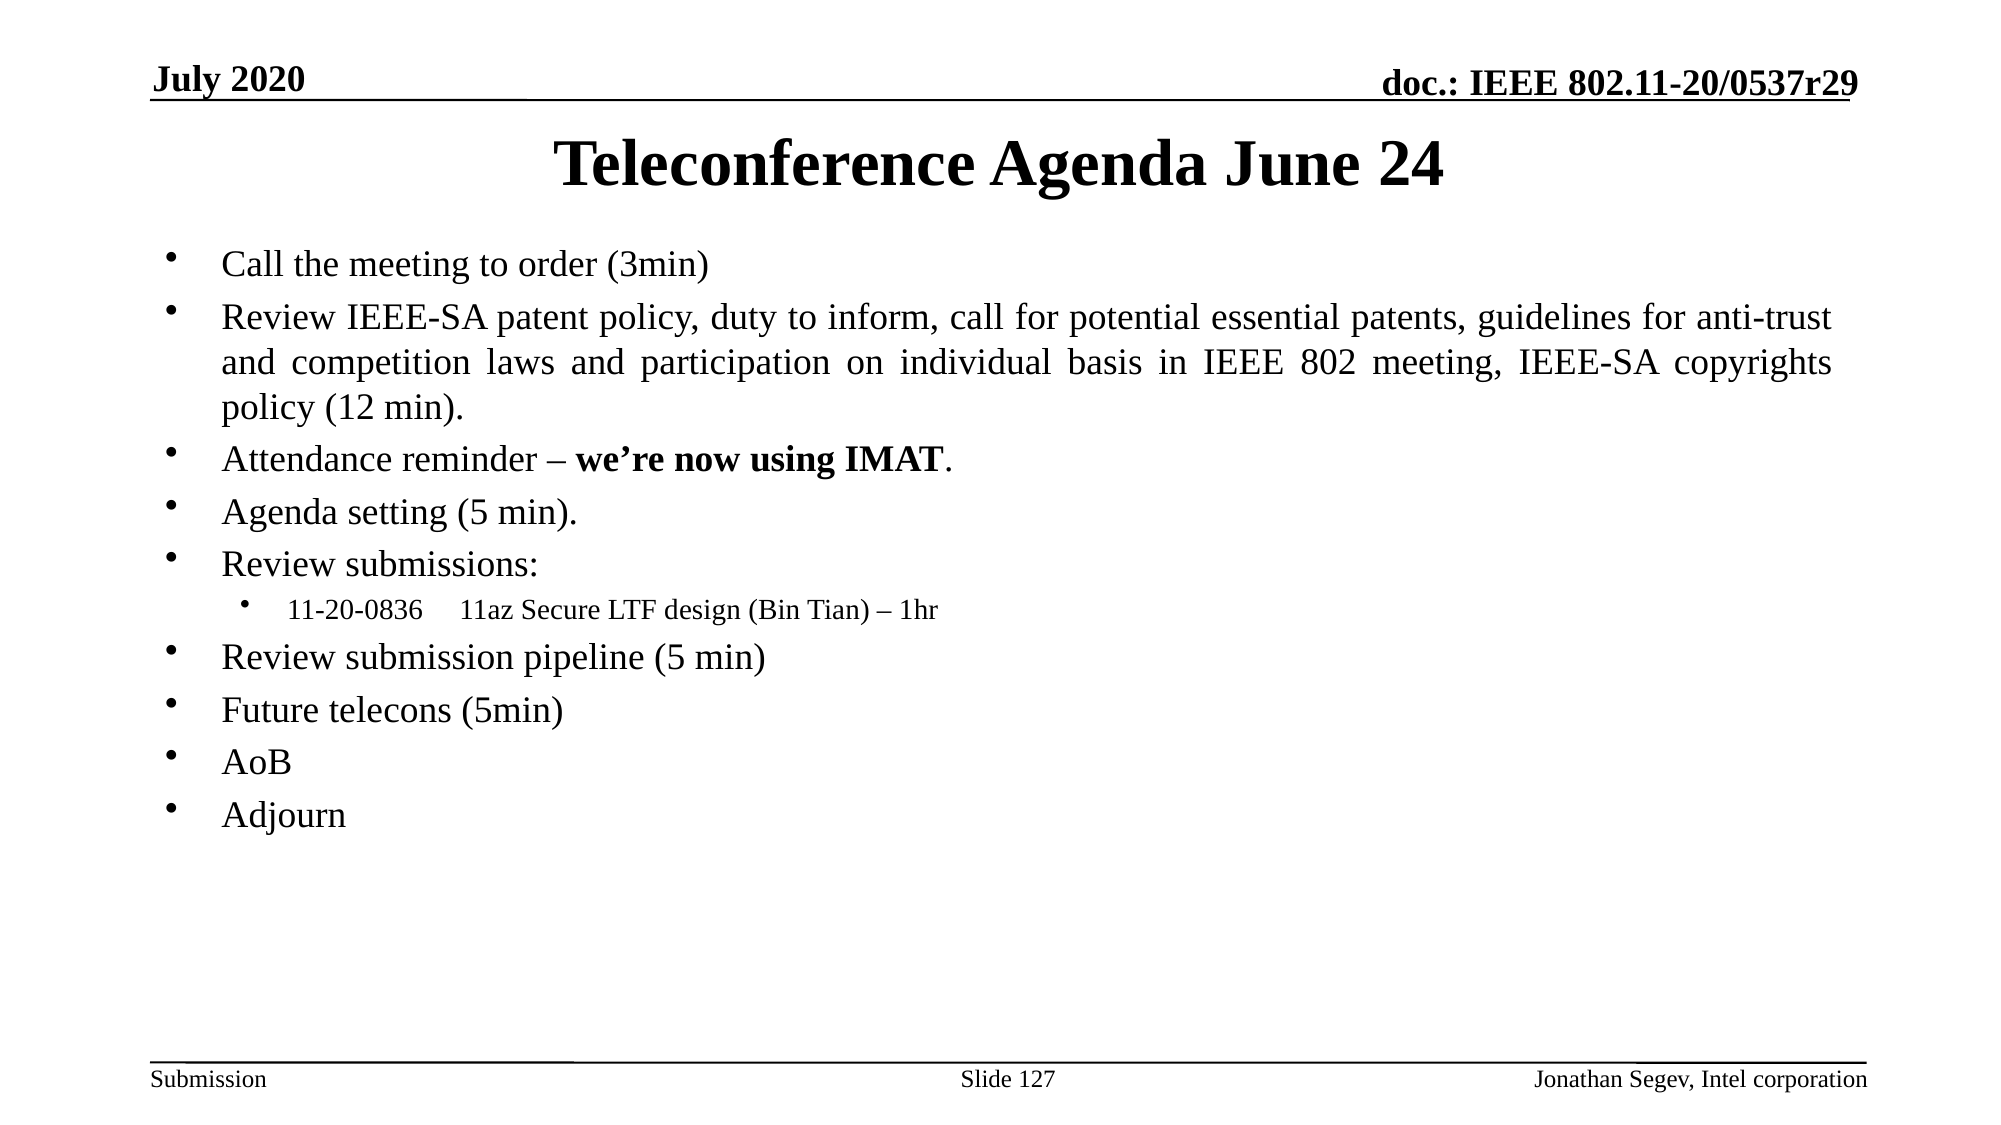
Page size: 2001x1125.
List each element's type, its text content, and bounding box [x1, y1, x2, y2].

title Teleconference Agenda June 24 [149, 112, 1850, 205]
list Call the meeting to order (3min) Review IEEE-SA patent policy, duty to inform, call for potential essential patents, guidelines for anti-trust and competition laws and participation on individual basis in IEEE 802 meeting, IEEE-SA copyrights policy (12 min). Attendance reminder – we’re now using IMAT. Agenda setting (5 min). Review submissions: 11-20-0836 11az Secure LTF design (Bin Tian) – 1hr Review submission pipeline (5 min) Future telecons (5min) AoB Adjourn [149, 231, 1850, 1000]
slide_number Slide 127 [950, 1061, 1067, 1123]
footer Jonathan Segev, Intel corporation [1171, 1061, 1869, 1093]
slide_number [152, 54, 563, 100]
